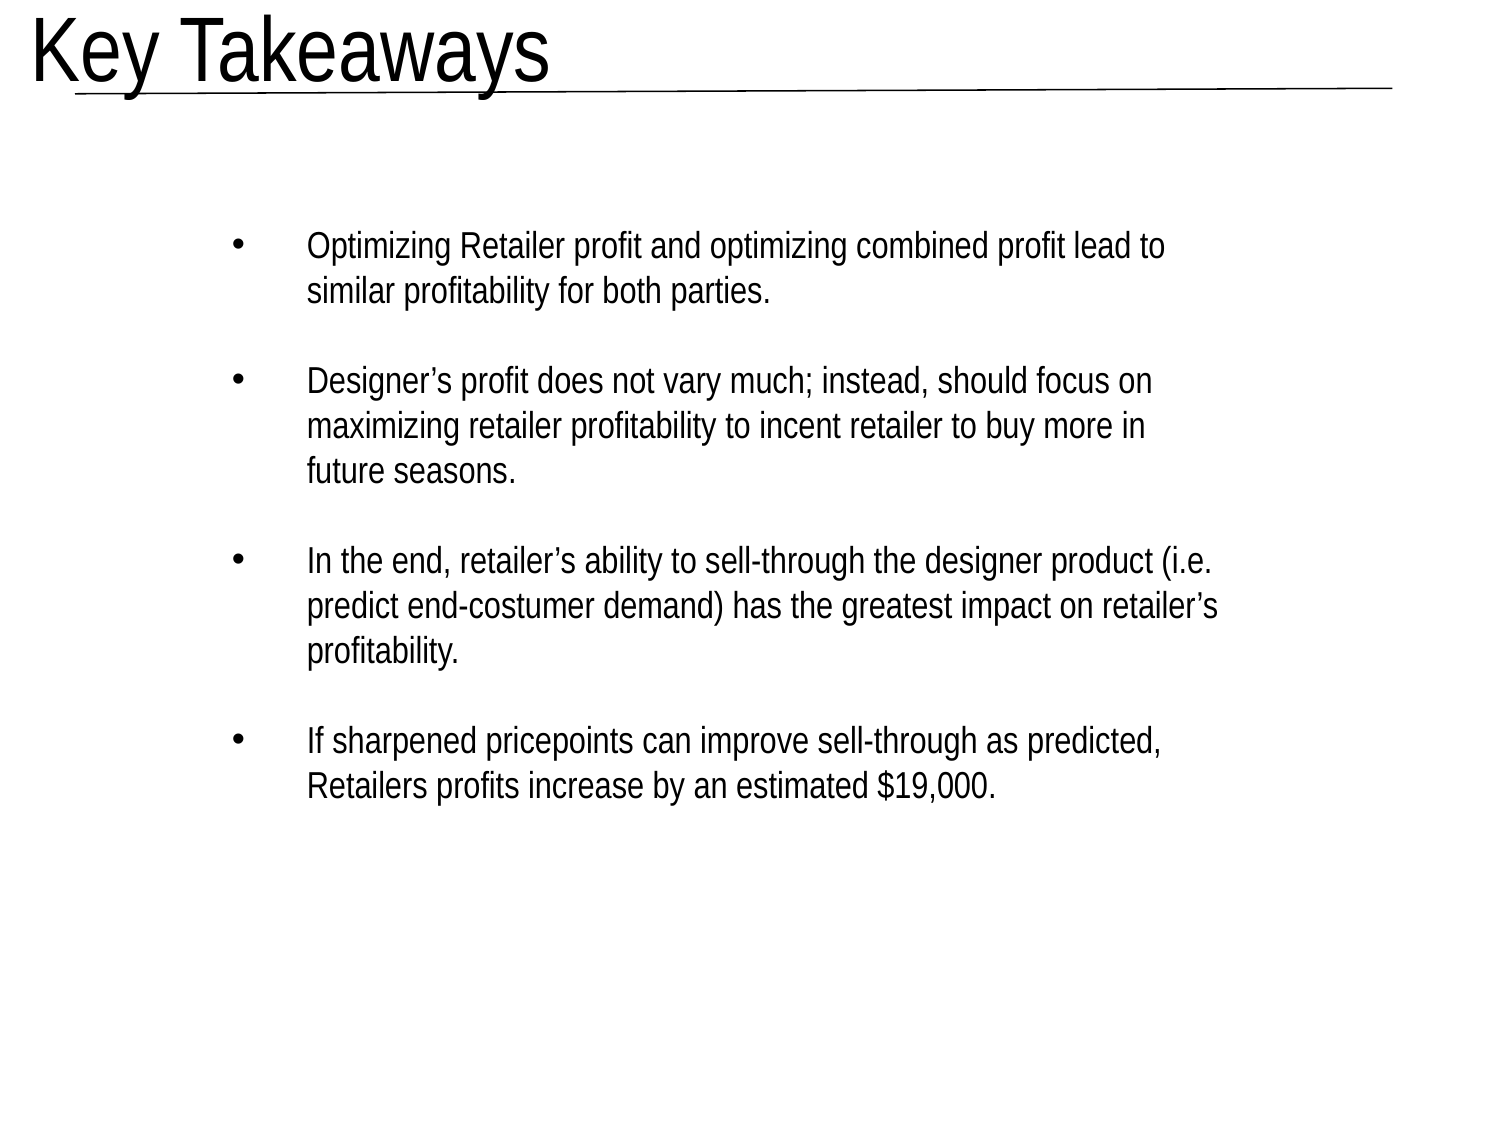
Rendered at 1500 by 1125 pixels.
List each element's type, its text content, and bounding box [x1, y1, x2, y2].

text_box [74, 88, 1393, 94]
text_box Optimizing Retailer profit and optimizing combined profit lead to similar profitability for both parties. Designer’s profit does not vary much; instead, should focus on maximizing retailer profitability to incent retailer to buy more in future seasons. In the end, retailer’s ability to sell-through the designer product (i.e. predict end-costumer demand) has the greatest impact on retailer’s profitability. If sharpened pricepoints can improve sell-through as predicted, Retailers profits increase by an estimated $19,000. [217, 214, 1238, 814]
title Key Takeaways [15, 0, 1500, 139]
